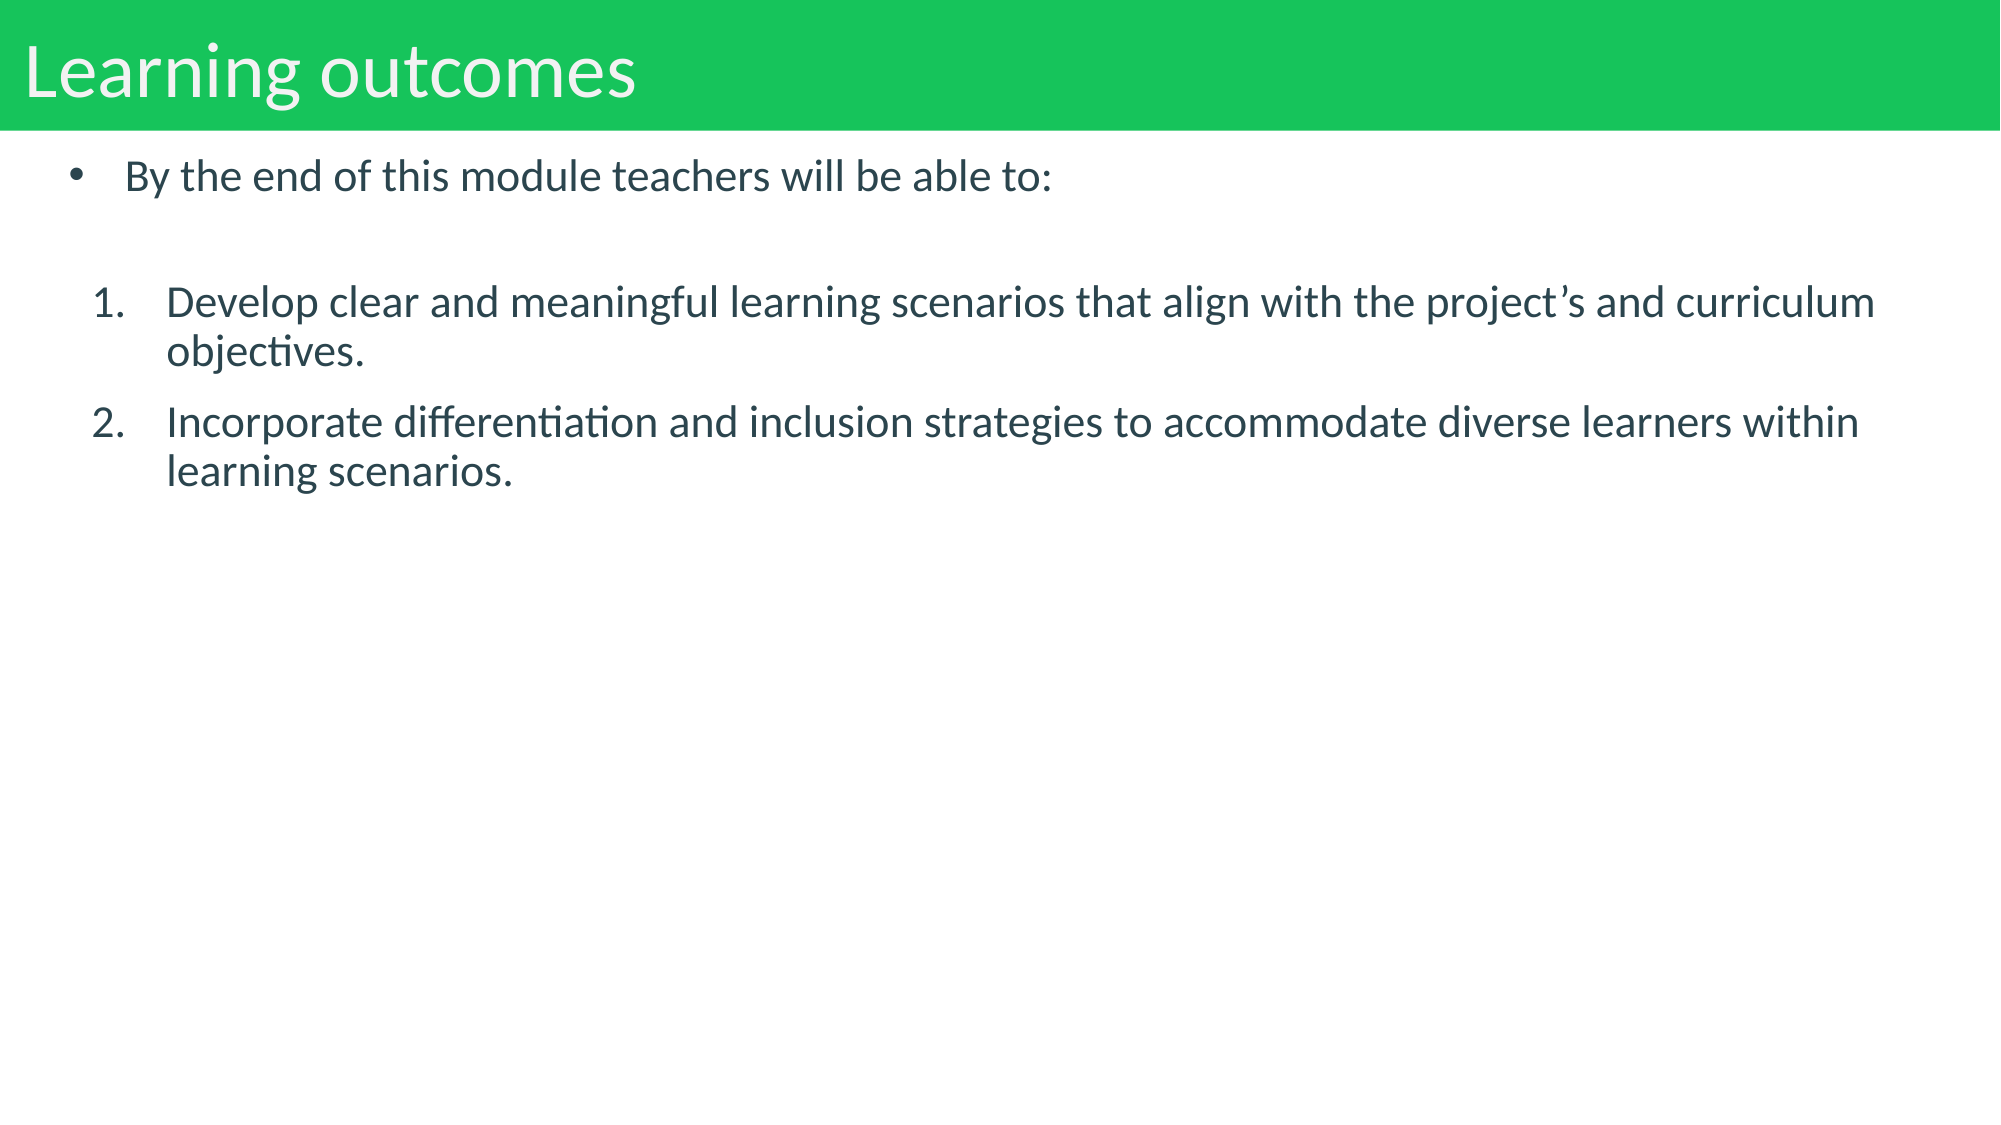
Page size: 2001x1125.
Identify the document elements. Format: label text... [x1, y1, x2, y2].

list By the end of this module teachers will be able to: Develop clear and meaningful learning scenarios that align with the project’s and curriculum objectives. Incorporate differentiation and inclusion strategies to accommodate diverse learners within learning scenarios. [16, 144, 1976, 1108]
title Learning outcomes [16, 13, 1976, 131]
